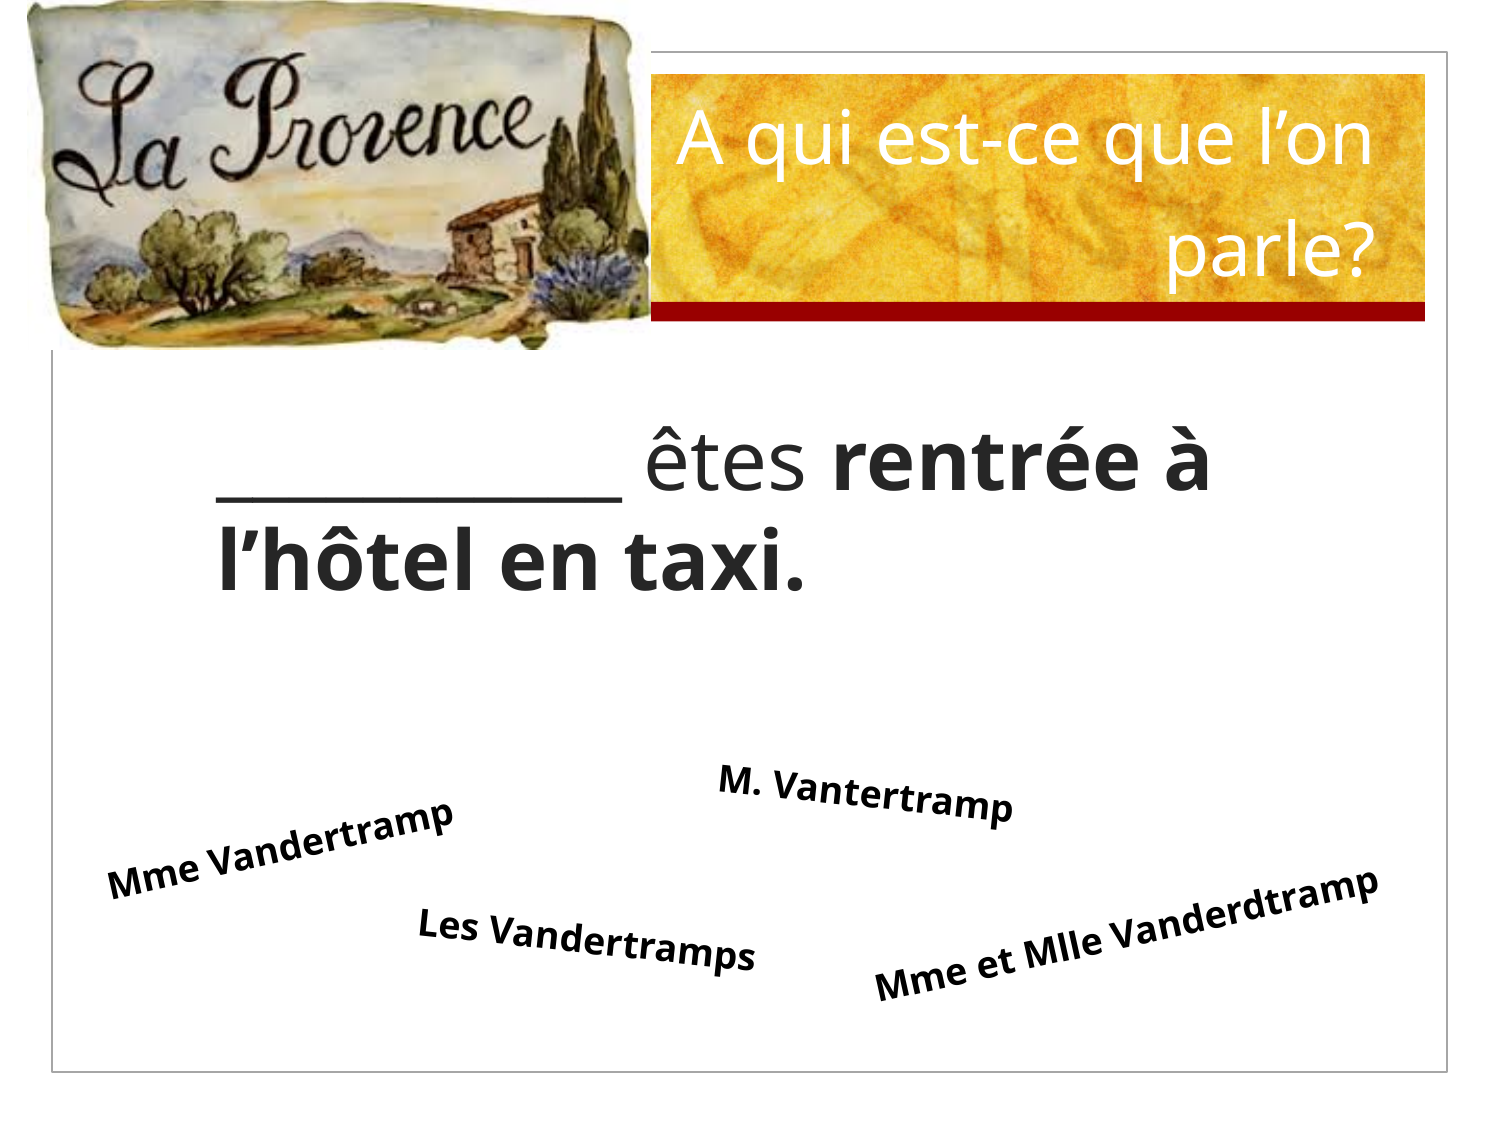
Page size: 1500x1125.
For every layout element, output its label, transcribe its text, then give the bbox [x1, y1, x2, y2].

picture [26, 0, 1425, 351]
title A qui est-ce que l’on parle? [651, 74, 1392, 292]
text_box M. Vantertramp [700, 745, 1154, 853]
text_box Mme et Mlle Vanderdtramp [853, 841, 1411, 1021]
text_box Les Vandertramps [400, 889, 854, 997]
list ___________ êtes rentrée à l’hôtel en taxi. [187, 399, 1418, 625]
text_box Mme Vandertramp [86, 761, 539, 918]
